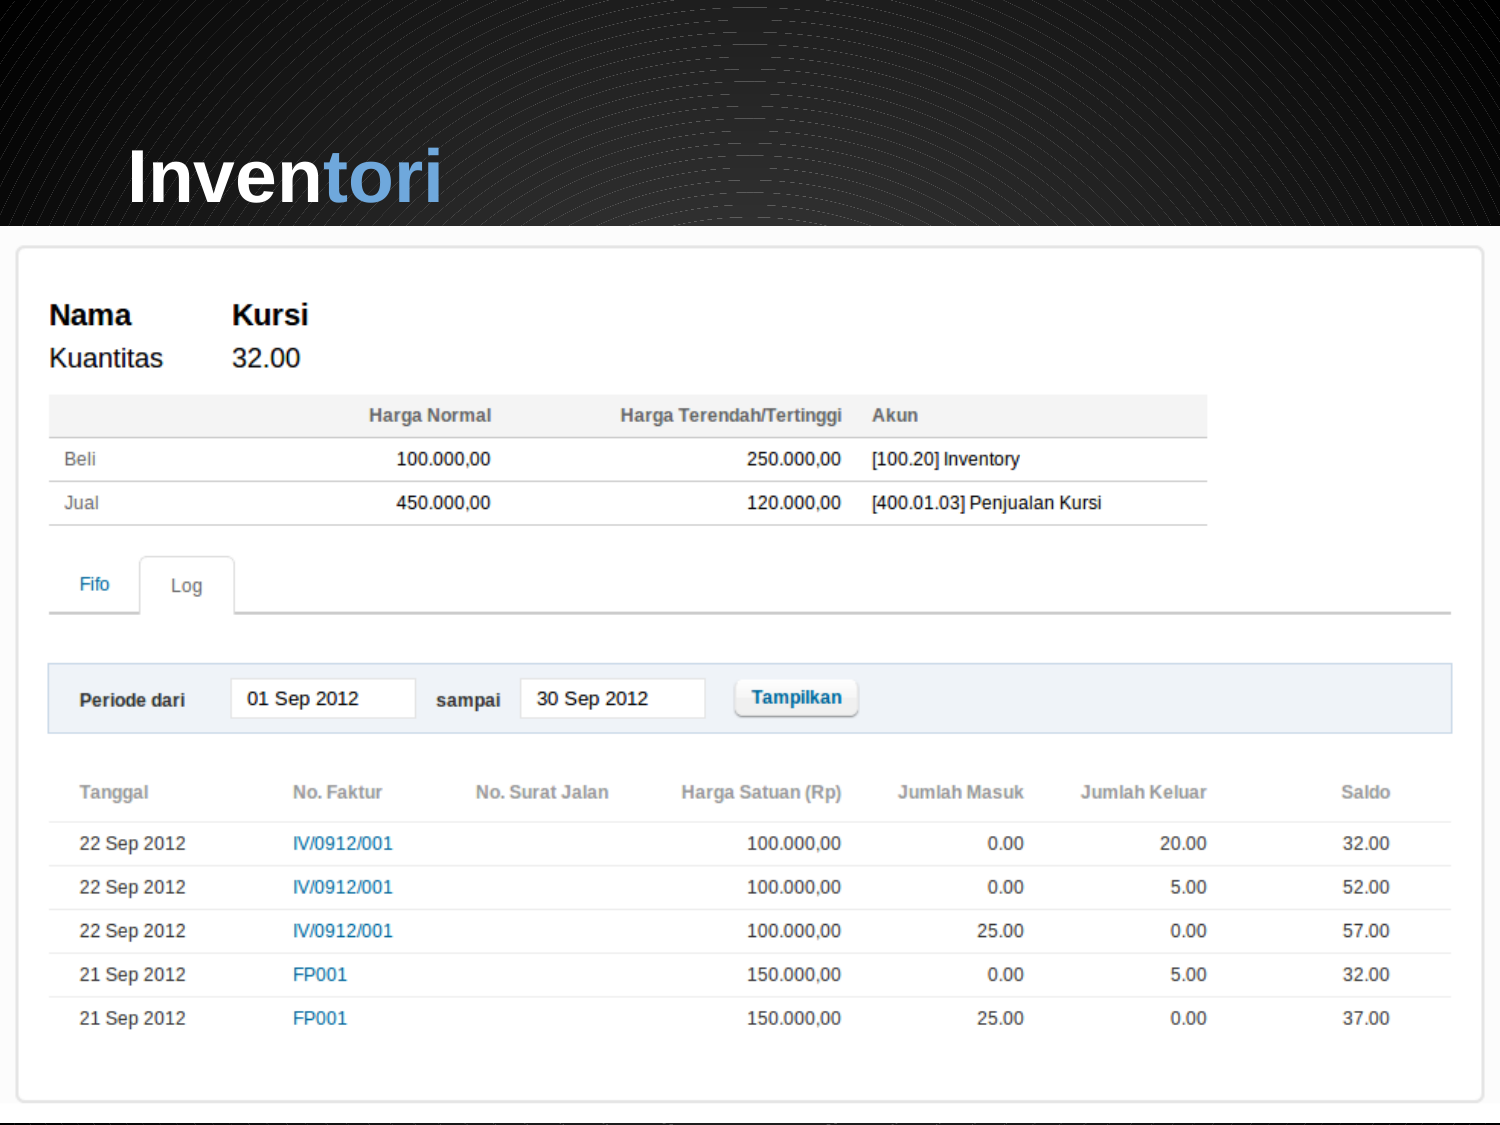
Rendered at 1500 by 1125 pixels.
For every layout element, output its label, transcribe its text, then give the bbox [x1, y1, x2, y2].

text_box [0, 226, 1500, 1123]
title Inventori [75, 45, 1425, 226]
